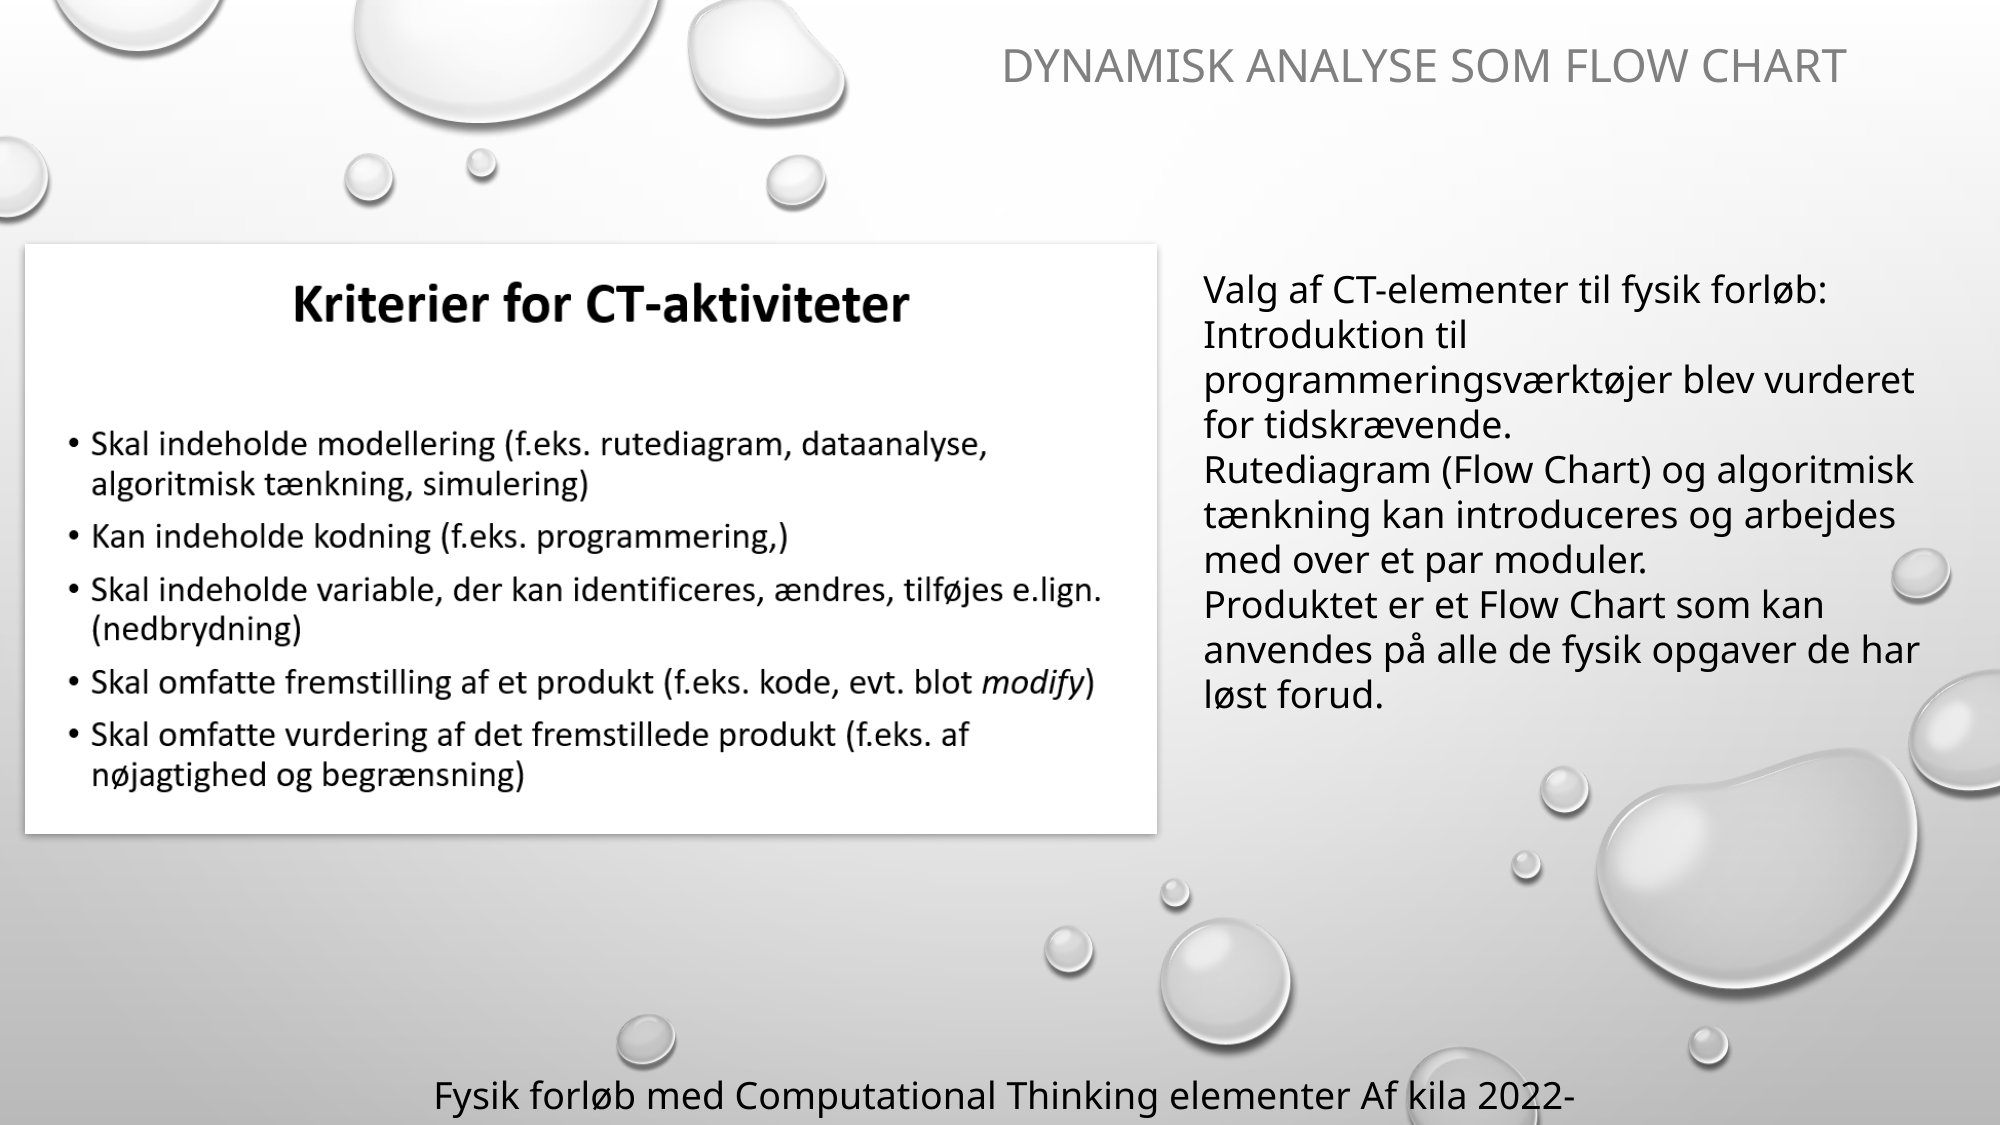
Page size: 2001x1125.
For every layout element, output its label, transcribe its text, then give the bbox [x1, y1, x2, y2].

subtitle Dynamisk analyse som FLOW Chart [883, 18, 1965, 105]
text_box Valg af CT-elementer til fysik forløb: Introduktion til programmeringsværktøjer blev vurderet for tidskrævende. Rutediagram (Flow Chart) og algoritmisk tænkning kan introduceres og arbejdes med over et par moduler. Produktet er et Flow Chart som kan anvendes på alle de fysik opgaver de har løst forud. [1188, 258, 1949, 724]
picture [0, 0, 2000, 1125]
text_box Fysik forløb med Computational Thinking elementer Af kila 2022-10-27 [418, 1064, 1627, 1125]
